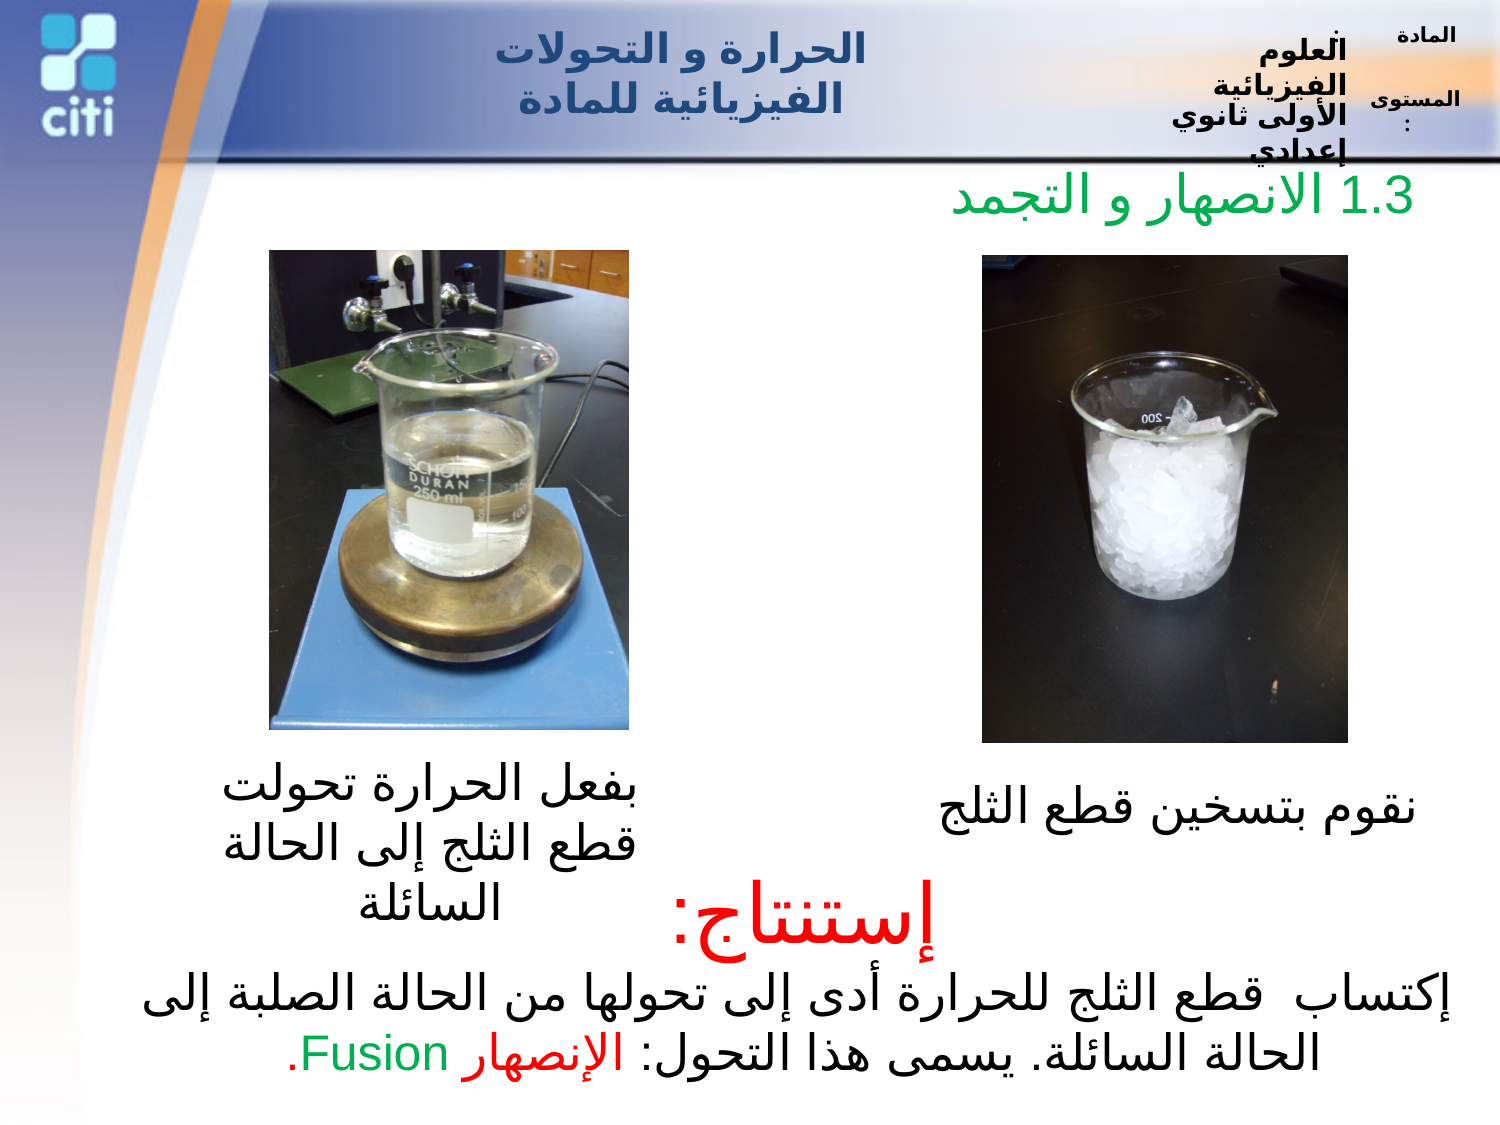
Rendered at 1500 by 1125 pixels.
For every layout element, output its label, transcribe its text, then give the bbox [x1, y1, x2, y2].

text_box إستنتاج: إكتساب قطع الثلج للحرارة أدى إلى تحولها من الحالة الصلبة إلى الحالة السائلة. يسمى هذا التحول: الإنصهار Fusion. [117, 852, 1492, 1088]
text_box نقوم بتسخين قطع الثلج [890, 766, 1465, 841]
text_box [399, 23, 1478, 140]
text_box 1.3 الانصهار و التجمد [890, 152, 1430, 232]
text_box بفعل الحرارة تحولت قطع الثلج إلى الحالة السائلة [155, 742, 706, 852]
picture [0, 0, 1500, 1125]
